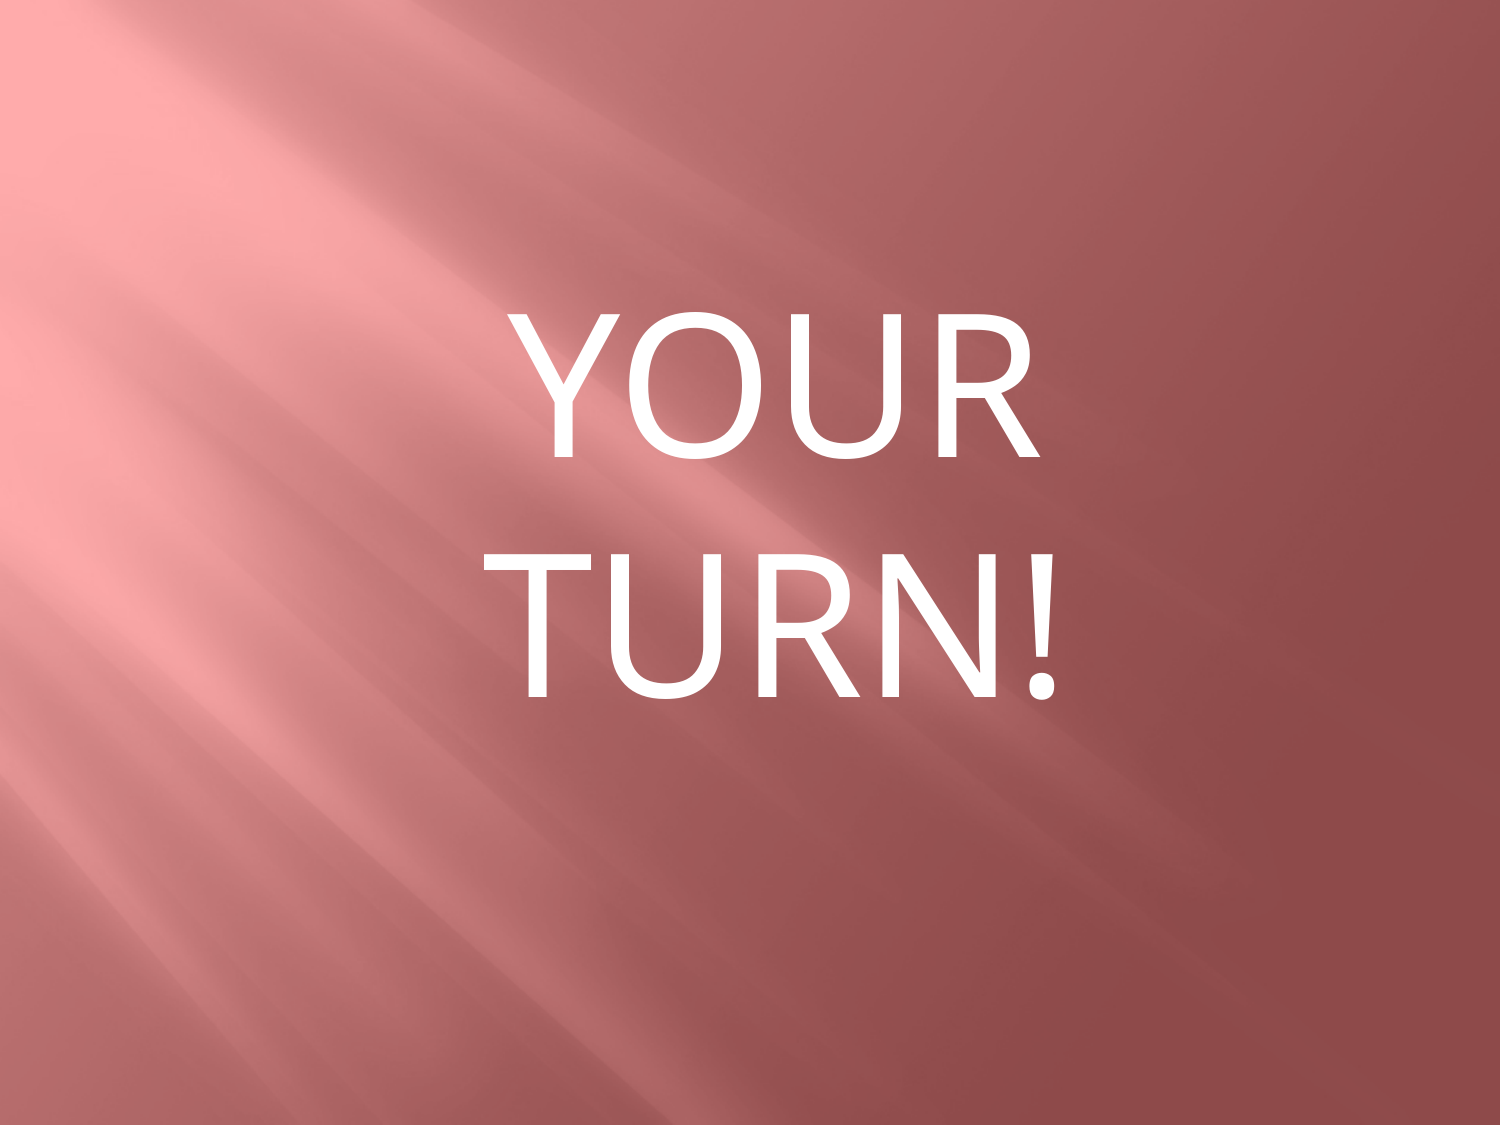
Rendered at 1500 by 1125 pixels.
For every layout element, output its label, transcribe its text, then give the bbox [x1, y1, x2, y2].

text_box YOUR TURN! [428, 249, 1124, 745]
